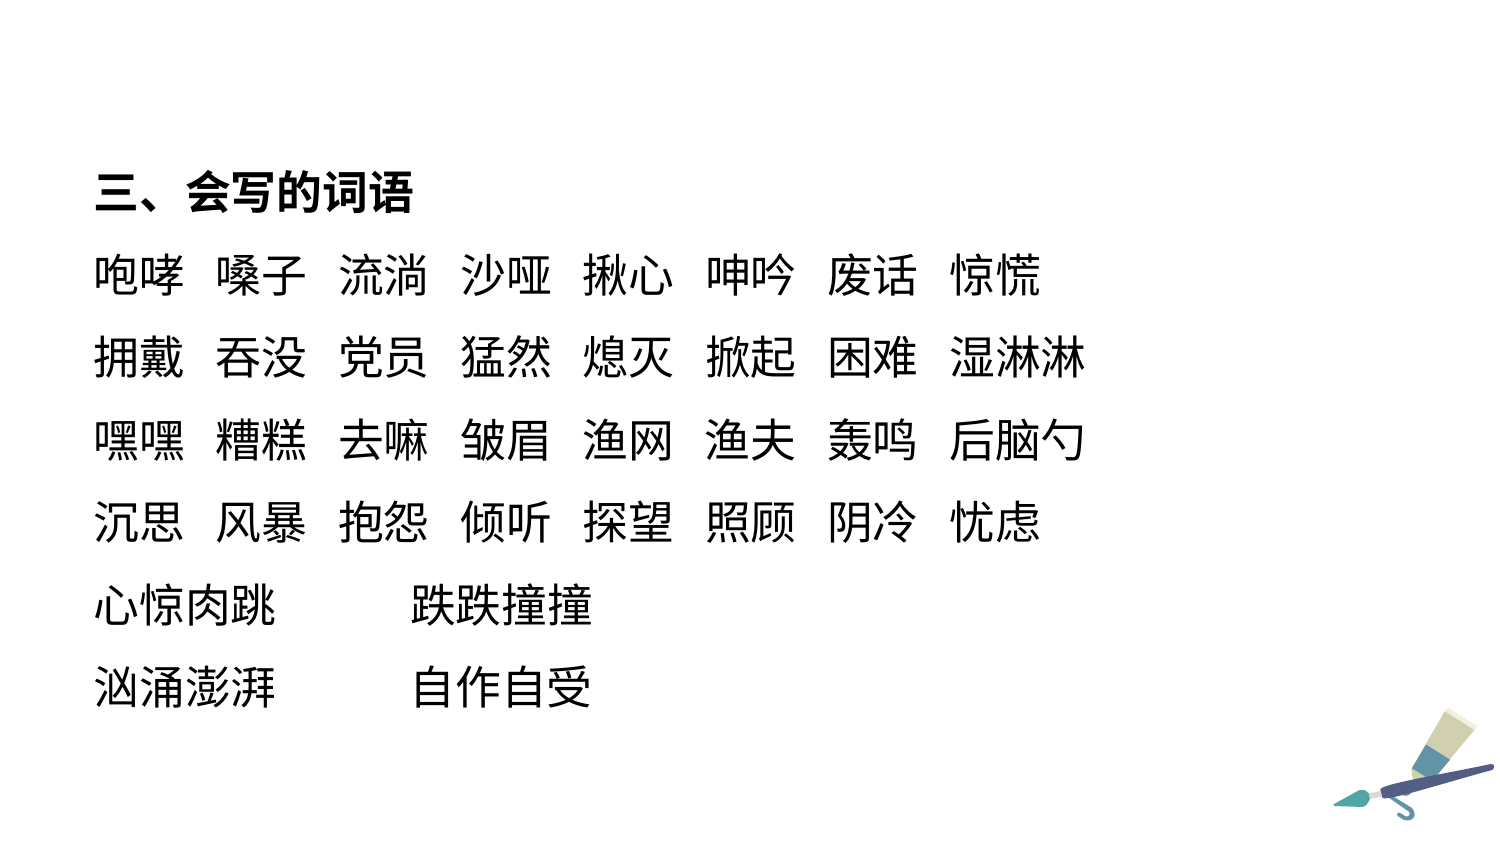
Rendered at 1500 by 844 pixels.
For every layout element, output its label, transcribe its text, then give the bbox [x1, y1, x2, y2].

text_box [1358, 708, 1481, 844]
text_box 三、会写的词语 咆哮 嗓子 流淌 沙哑 揪心 呻吟 废话 惊慌 拥戴 吞没 党员 猛然 熄灭 掀起 困难 湿淋淋 嘿嘿 糟糕 去嘛 皱眉 渔网 渔夫 轰鸣 后脑勺 沉思 风暴 抱怨 倾听 探望 照顾 阴冷 忧虑 心惊肉跳 跌跌撞撞 汹涌澎湃 自作自受 [79, 129, 1374, 721]
